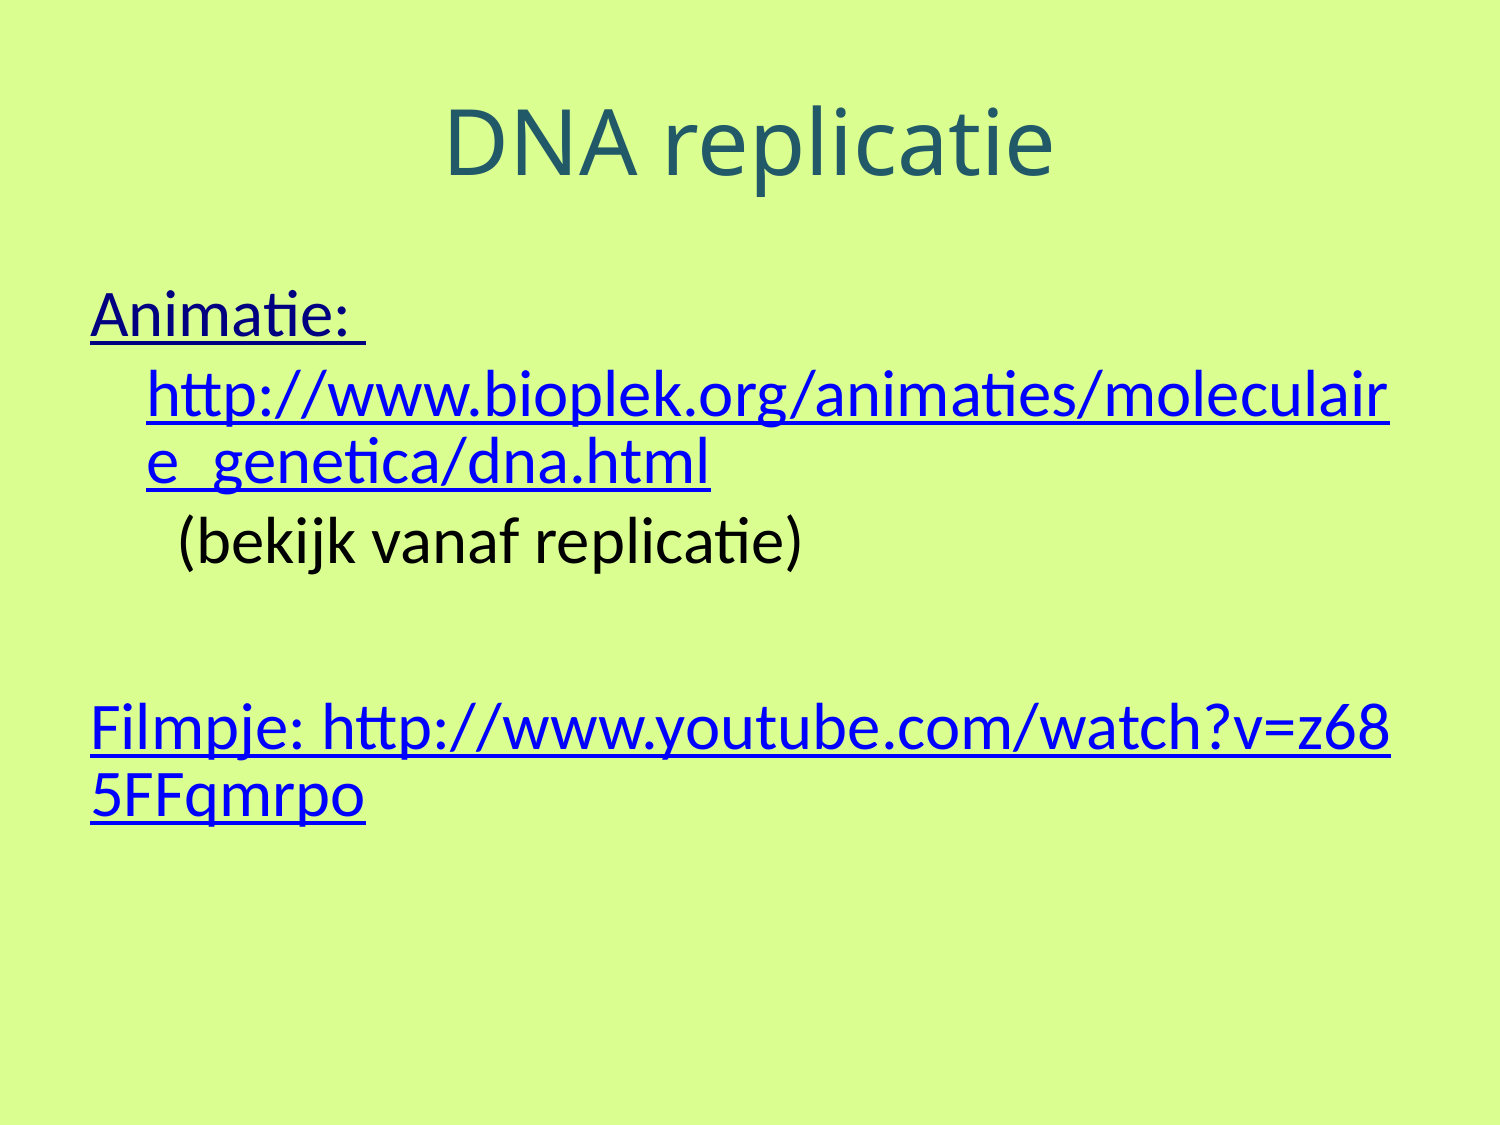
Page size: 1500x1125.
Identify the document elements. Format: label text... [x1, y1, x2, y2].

title DNA replicatie [75, 45, 1425, 233]
list Animatie: http://www.bioplek.org/animaties/moleculaire_genetica/dna.html (bekijk vanaf replicatie) Filmpje: http://www.youtube.com/watch?v=z685FFqmrpo [75, 262, 1425, 1005]
